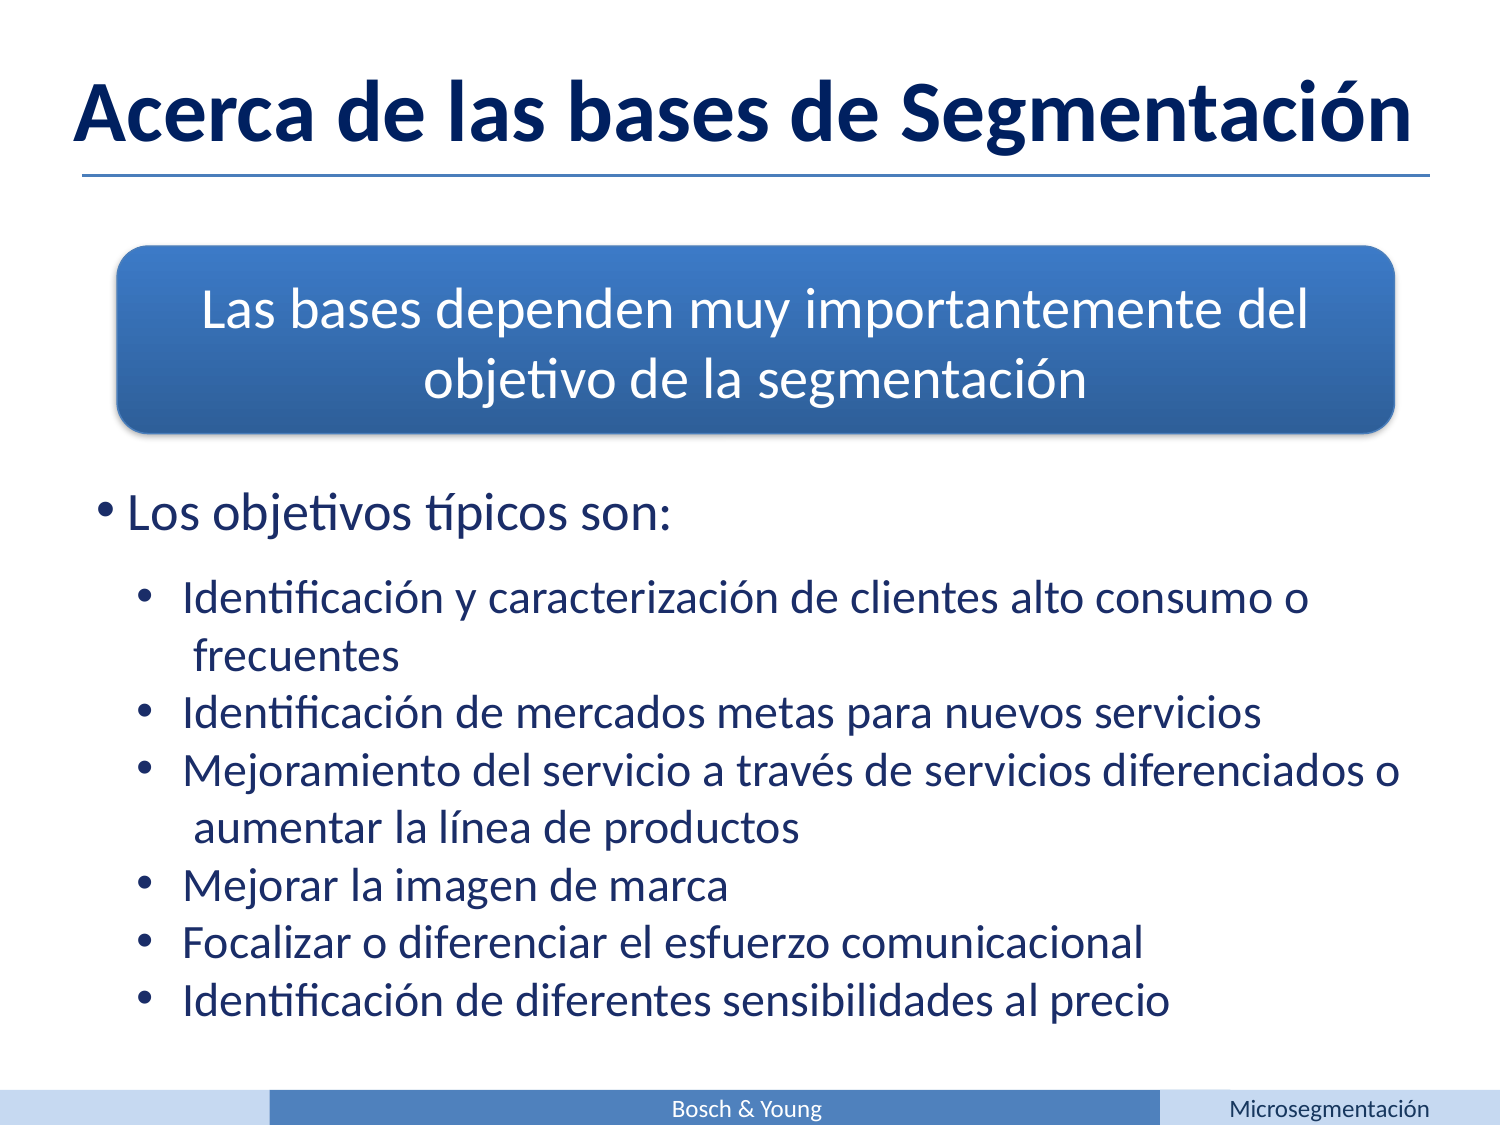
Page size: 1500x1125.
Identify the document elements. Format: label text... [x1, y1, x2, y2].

text_box Acerca de las bases de Segmentación [58, 46, 1430, 167]
text_box Las bases dependen muy importantemente del objetivo de la segmentación [116, 245, 1396, 435]
text_box Bosch & Young [272, 1088, 1158, 1125]
text_box [0, 1088, 272, 1125]
text_box Los objetivos típicos son: Identificación y caracterización de clientes alto consumo o frecuentes Identificación de mercados metas para nuevos servicios Mejoramiento del servicio a través de servicios diferenciados o aumentar la línea de productos Mejorar la imagen de marca Focalizar o diferenciar el esfuerzo comunicacional Identificación de diferentes sensibilidades al precio [82, 468, 1454, 1034]
text_box Microsegmentación [1158, 1088, 1500, 1125]
